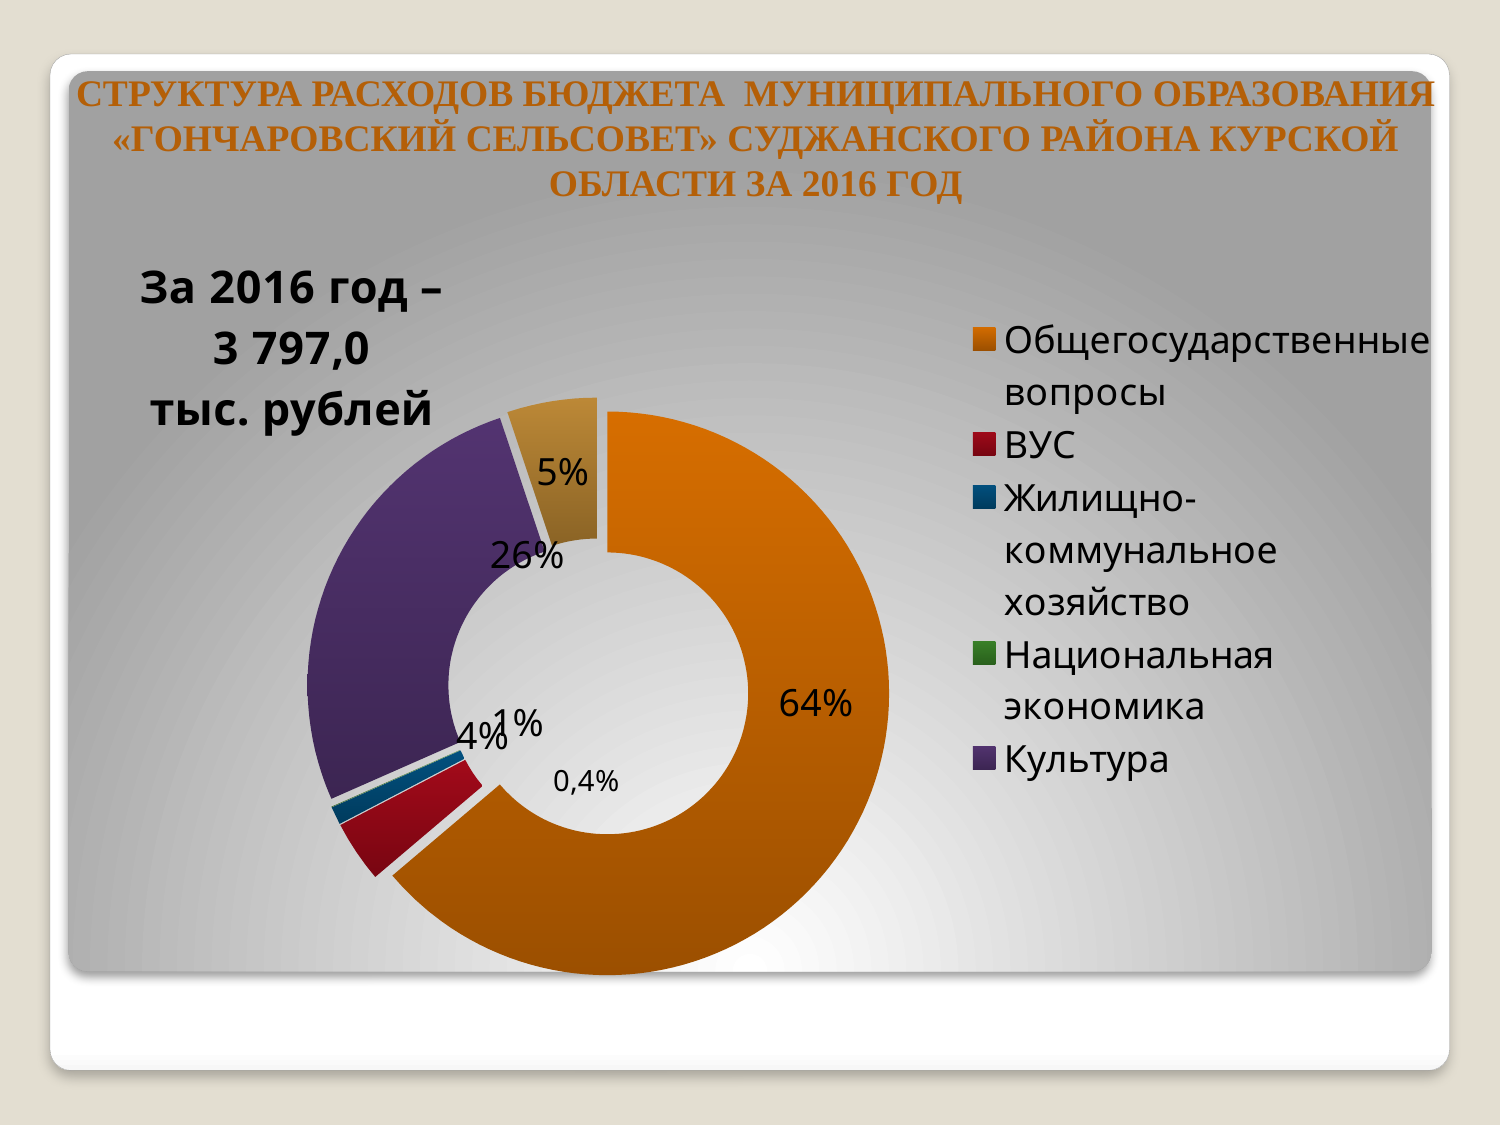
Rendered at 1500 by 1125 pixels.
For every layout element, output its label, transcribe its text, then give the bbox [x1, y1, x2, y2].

title Структура расходов бюджета муниципального образования «Гончаровский сельсовет» Суджанского района Курской области за 2016 год [53, 19, 1459, 211]
chart [81, 175, 1466, 1079]
